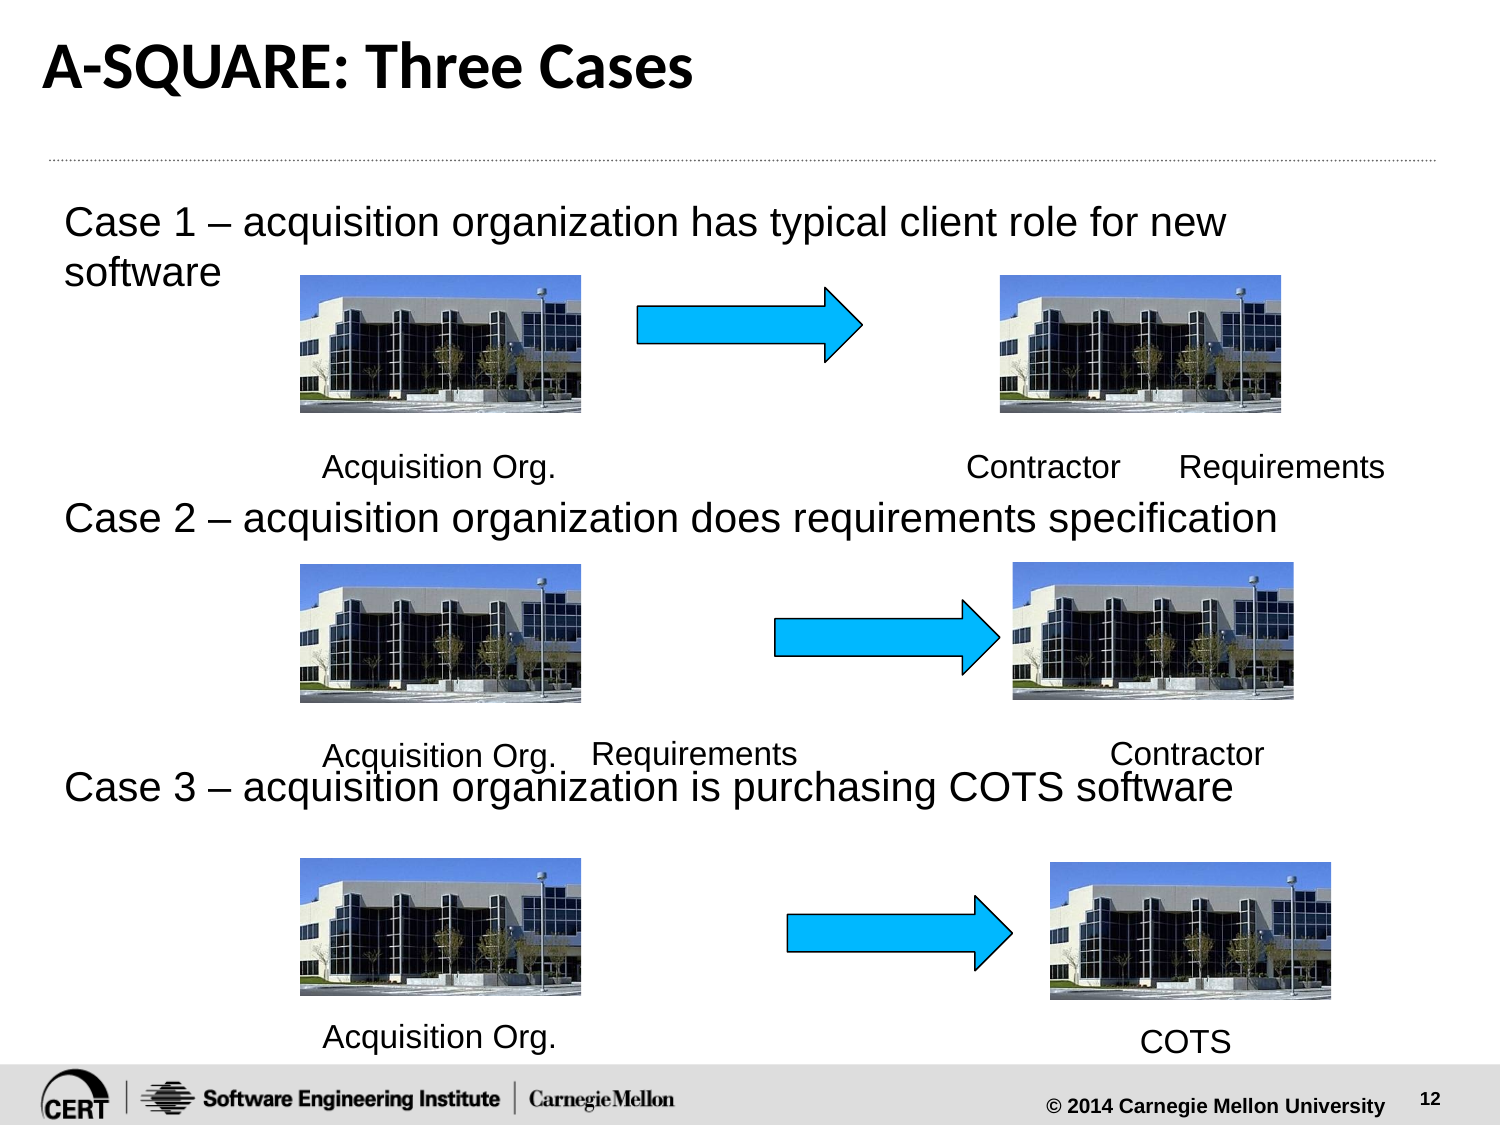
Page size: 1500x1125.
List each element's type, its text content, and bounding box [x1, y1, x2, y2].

text_box Requirements [1163, 437, 1401, 493]
text_box Requirements [576, 724, 814, 780]
picture [299, 564, 582, 703]
text_box [774, 599, 1000, 675]
picture [999, 274, 1282, 413]
text_box Acquisition Org. [306, 437, 572, 493]
picture [299, 274, 582, 413]
text_box Case 1 – acquisition organization has typical client role for new software Case 2 – acquisition organization does requirements specification Case 3 – acquisition organization is purchasing COTS software [49, 187, 1387, 975]
picture [24, 1065, 688, 1125]
picture [1049, 862, 1332, 1001]
picture [299, 857, 582, 996]
text_box Contractor [951, 437, 1137, 493]
text_box [787, 895, 1013, 971]
text_box Acquisition Org. [307, 1008, 573, 1063]
text_box [637, 287, 863, 363]
text_box Acquisition Org. [307, 727, 573, 782]
picture [1012, 562, 1294, 701]
title A-SQUARE: Three Cases [42, 37, 1434, 155]
text_box COTS [1125, 1012, 1250, 1068]
text_box Contractor [1095, 724, 1280, 780]
